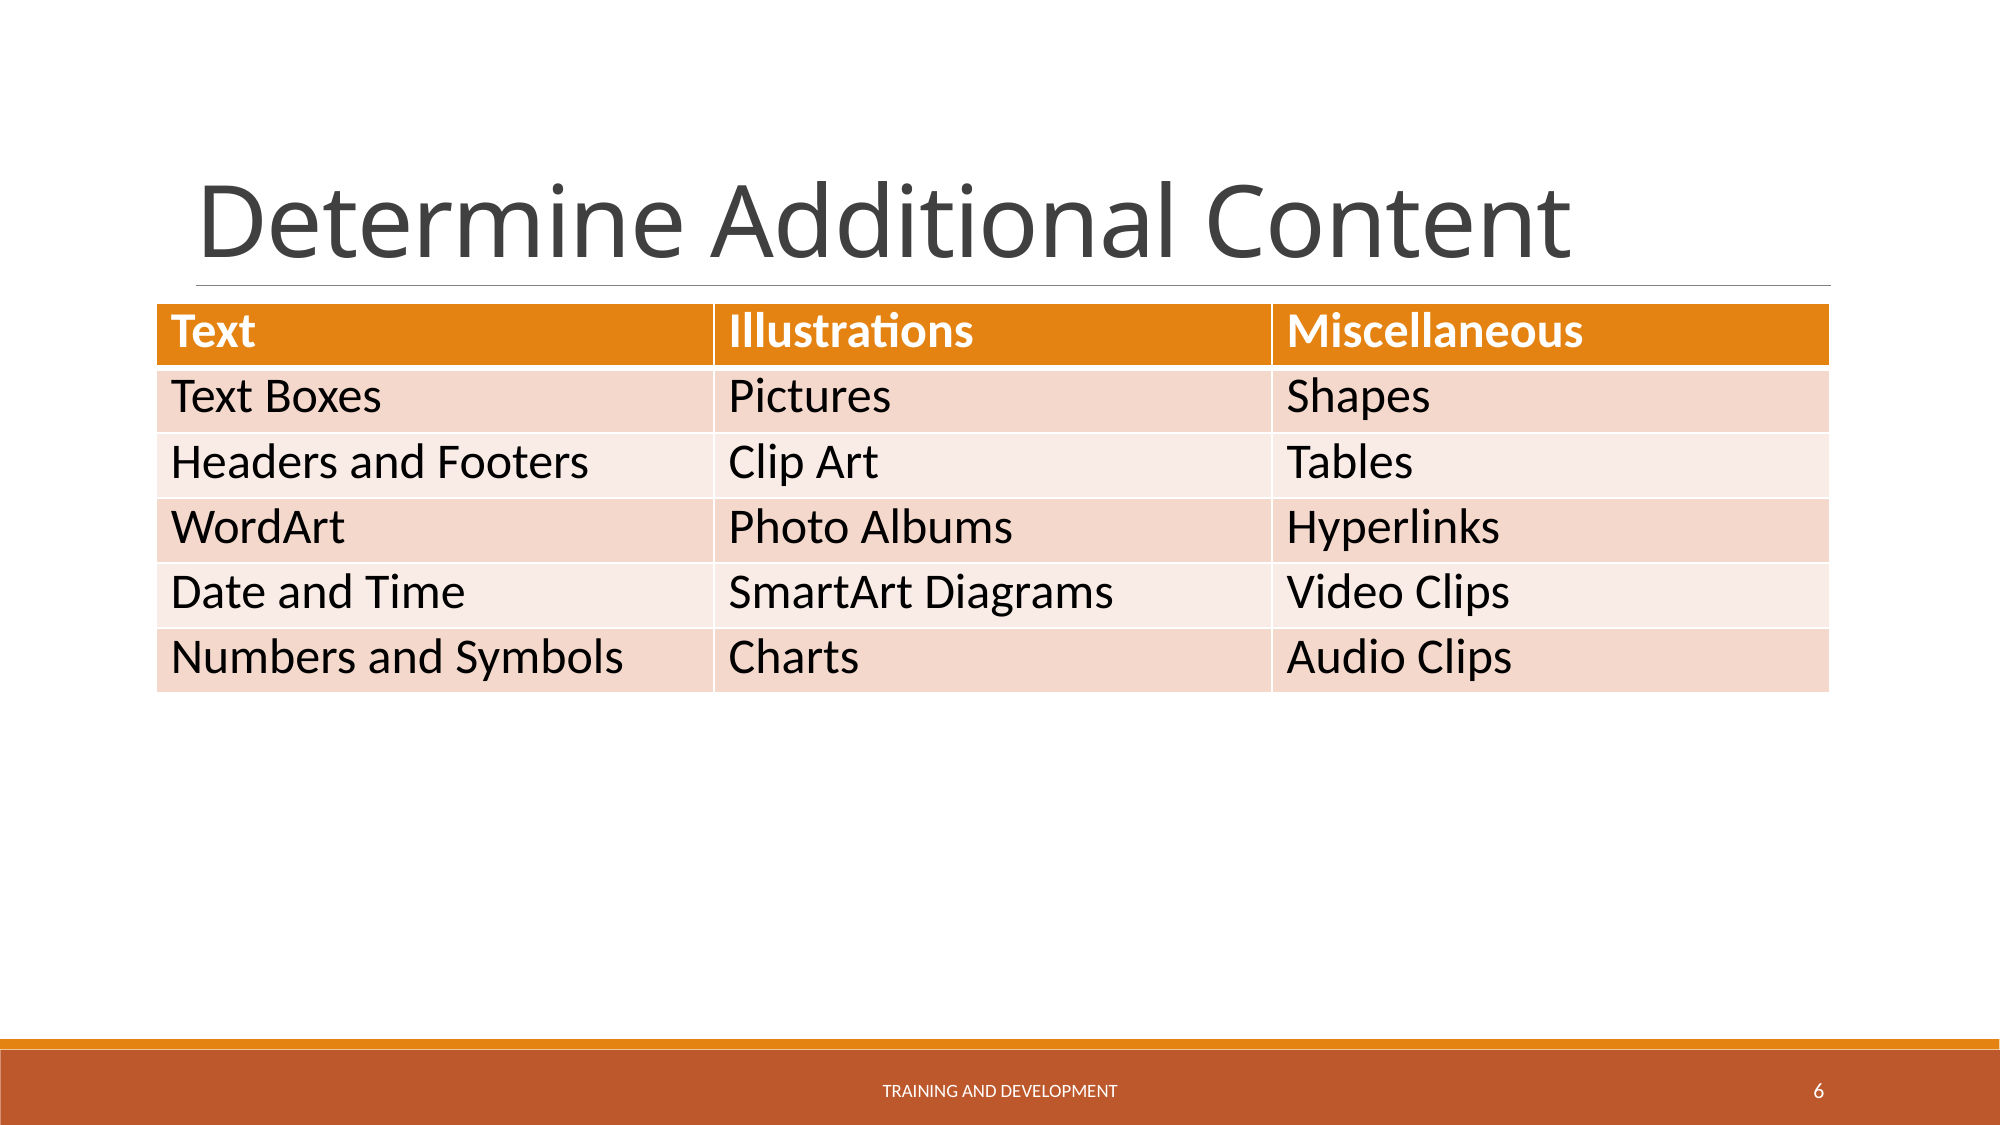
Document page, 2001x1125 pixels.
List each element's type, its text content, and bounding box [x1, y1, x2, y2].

table_cell Hyperlinks [1273, 499, 1829, 562]
table_header Illustrations [715, 304, 1271, 365]
table_header Miscellaneous [1273, 304, 1829, 365]
table_cell Pictures [715, 371, 1271, 432]
table_cell Clip Art [715, 434, 1271, 497]
table_cell Tables [1273, 434, 1829, 497]
table_cell SmartArt Diagrams [715, 564, 1271, 627]
table_header Text [157, 304, 713, 365]
footer Training and Development [604, 1059, 1396, 1120]
table_cell Video Clips [1273, 564, 1829, 627]
table_cell Photo Albums [715, 499, 1271, 562]
table_cell Shapes [1273, 371, 1829, 432]
slide_number 6 [1624, 1059, 1840, 1120]
title Determine Additional Content [180, 47, 1830, 285]
table_cell Date and Time [157, 564, 713, 627]
table_cell Text Boxes [157, 371, 713, 432]
table_cell Charts [715, 629, 1271, 692]
table_cell WordArt [157, 499, 713, 562]
table_cell Numbers and Symbols [157, 629, 713, 692]
table_cell Headers and Footers [157, 434, 713, 497]
table_cell Audio Clips [1273, 629, 1829, 692]
